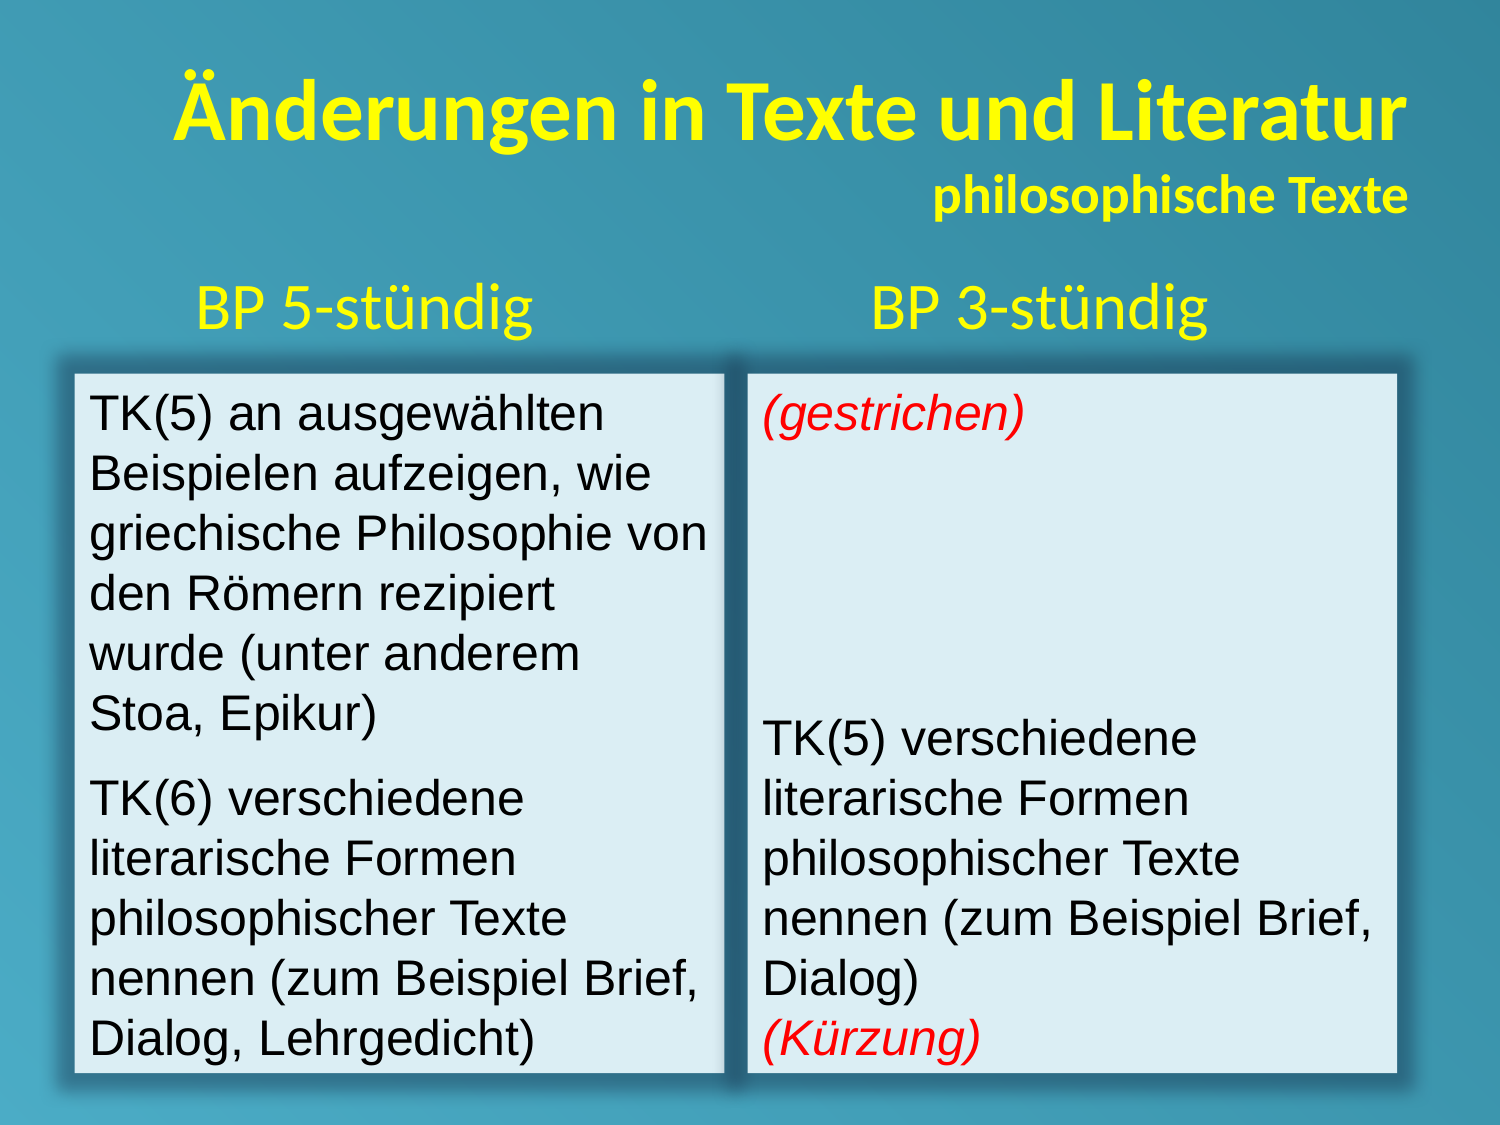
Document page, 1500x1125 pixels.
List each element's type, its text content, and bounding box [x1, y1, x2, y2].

list BP 5-stündig BP 3-stündig [75, 255, 1425, 354]
text_box TK(5) an ausgewählten Beispielen aufzeigen, wie griechische Philosophie von den Römern rezipiert wurde (unter anderem Stoa, Epikur) TK(6) verschiedene literarische Formen philosophischer Texte nennen (zum Beispiel Brief, Dialog, Lehrgedicht) [74, 373, 717, 1074]
text_box (gestrichen) TK(5) verschiedene literarische Formen philosophischer Texte nennen (zum Beispiel Brief, Dialog) (Kürzung) [747, 373, 1398, 1074]
title Änderungen in Texte und Literatur philosophische Texte [75, 45, 1425, 233]
